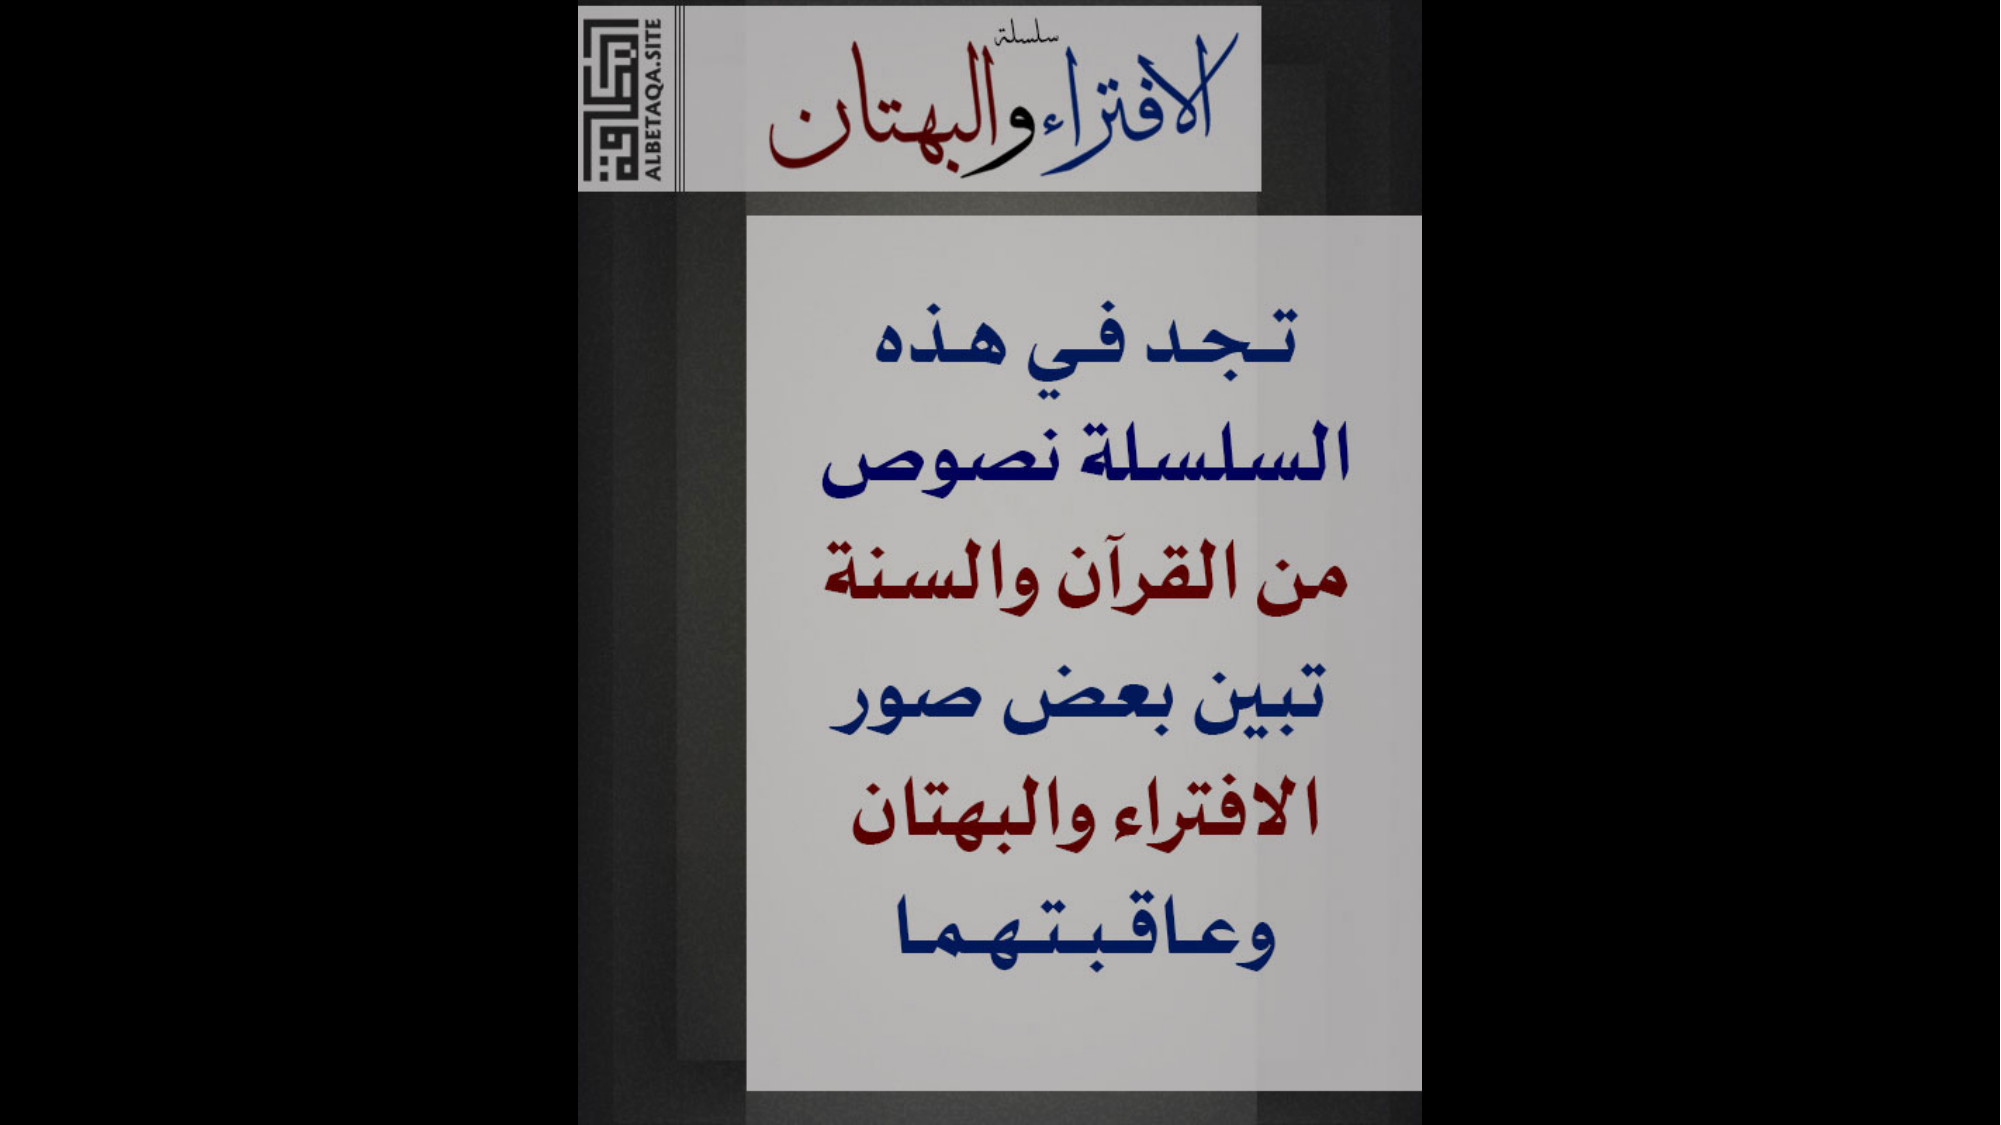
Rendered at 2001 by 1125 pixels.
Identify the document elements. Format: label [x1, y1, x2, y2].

picture [578, 0, 1422, 1125]
